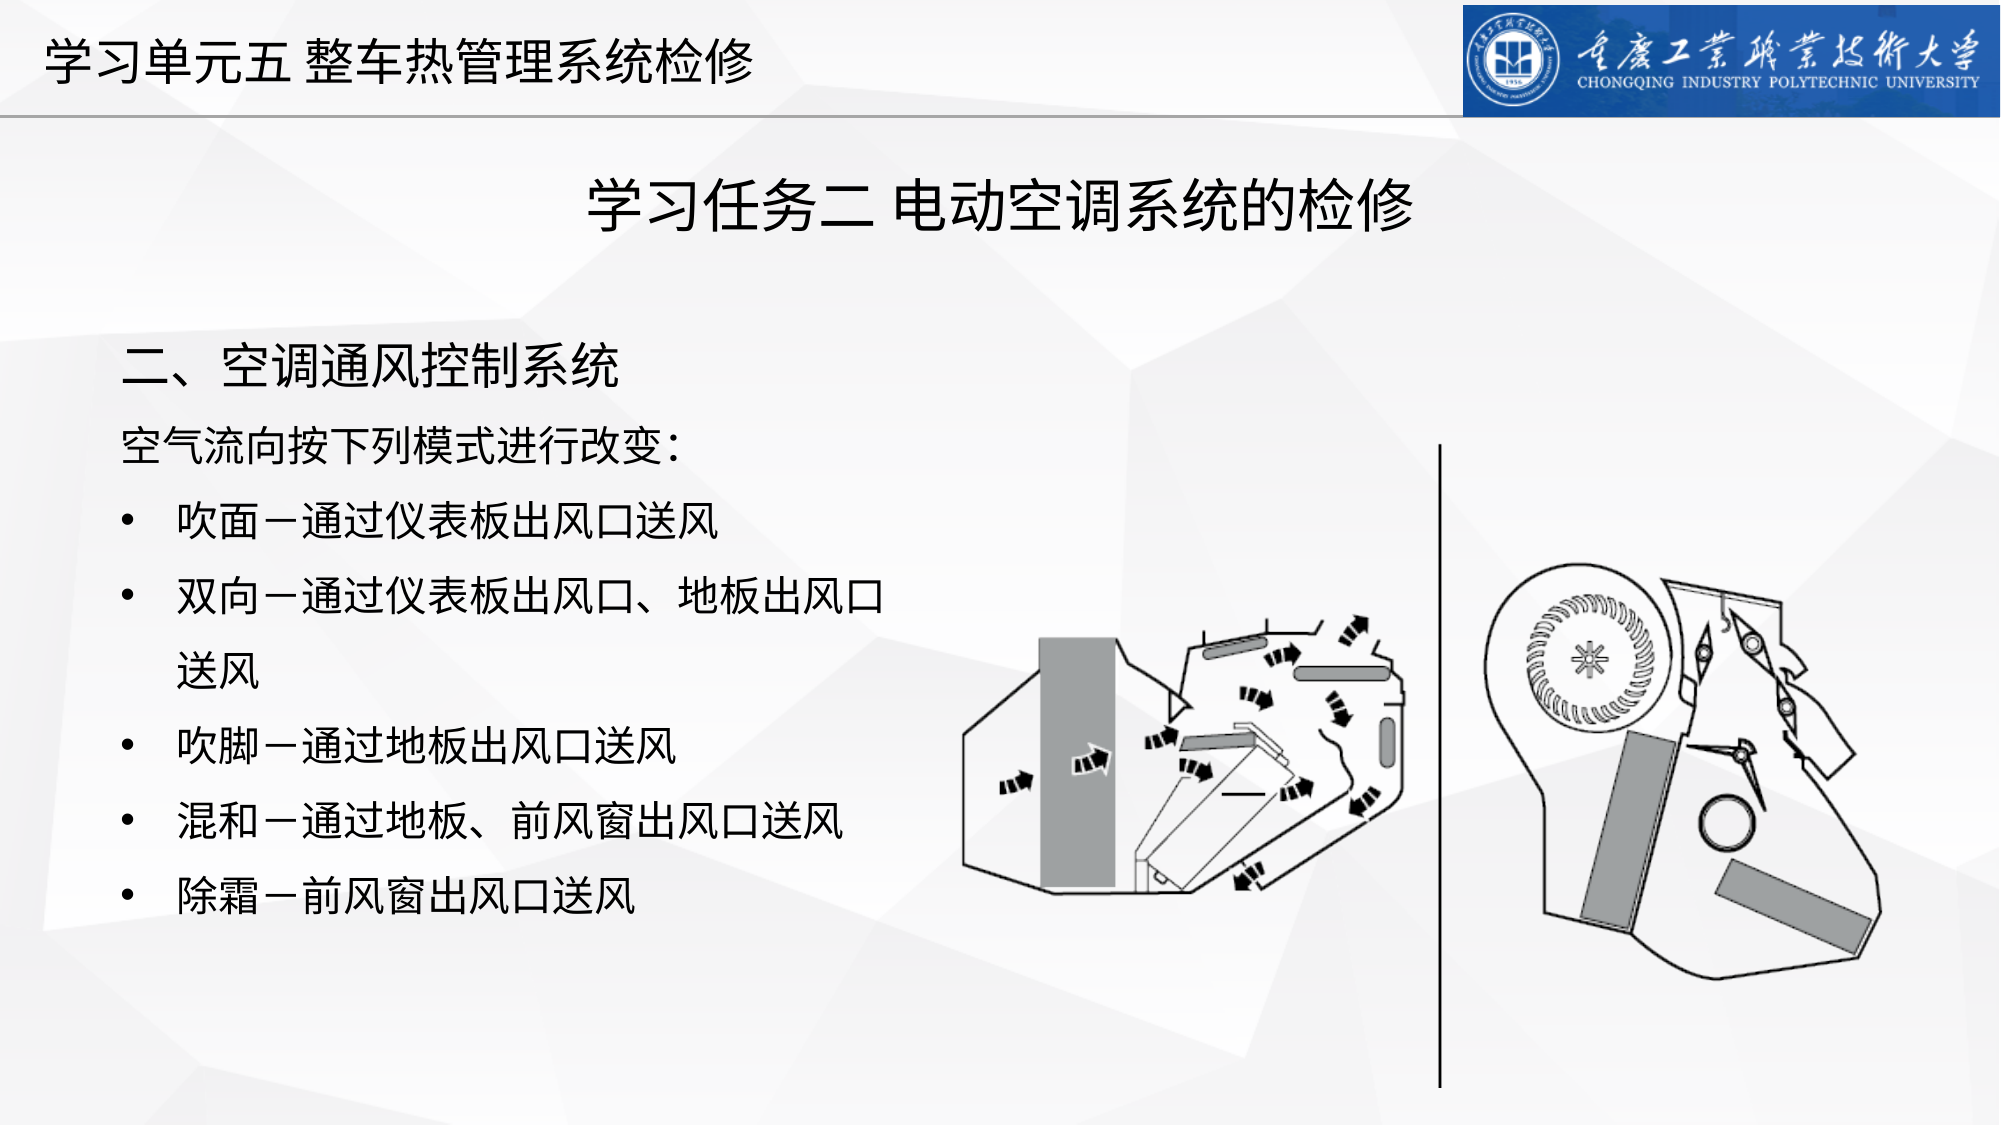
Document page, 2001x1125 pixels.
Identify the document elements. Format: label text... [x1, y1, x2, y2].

picture [0, 118, 1999, 1125]
text_box 学习任务二 电动空调系统的检修 [433, 161, 1567, 247]
text_box 二、空调通风控制系统 空气流向按下列模式进行改变： 吹面－通过仪表板出风口送风 双向－通过仪表板出风口、地板出风口送风 吹脚－通过地板出风口送风 混和－通过地板、前风窗出风口送风 除霜－前风窗出风口送风 [105, 297, 937, 1077]
picture [0, 0, 2001, 117]
